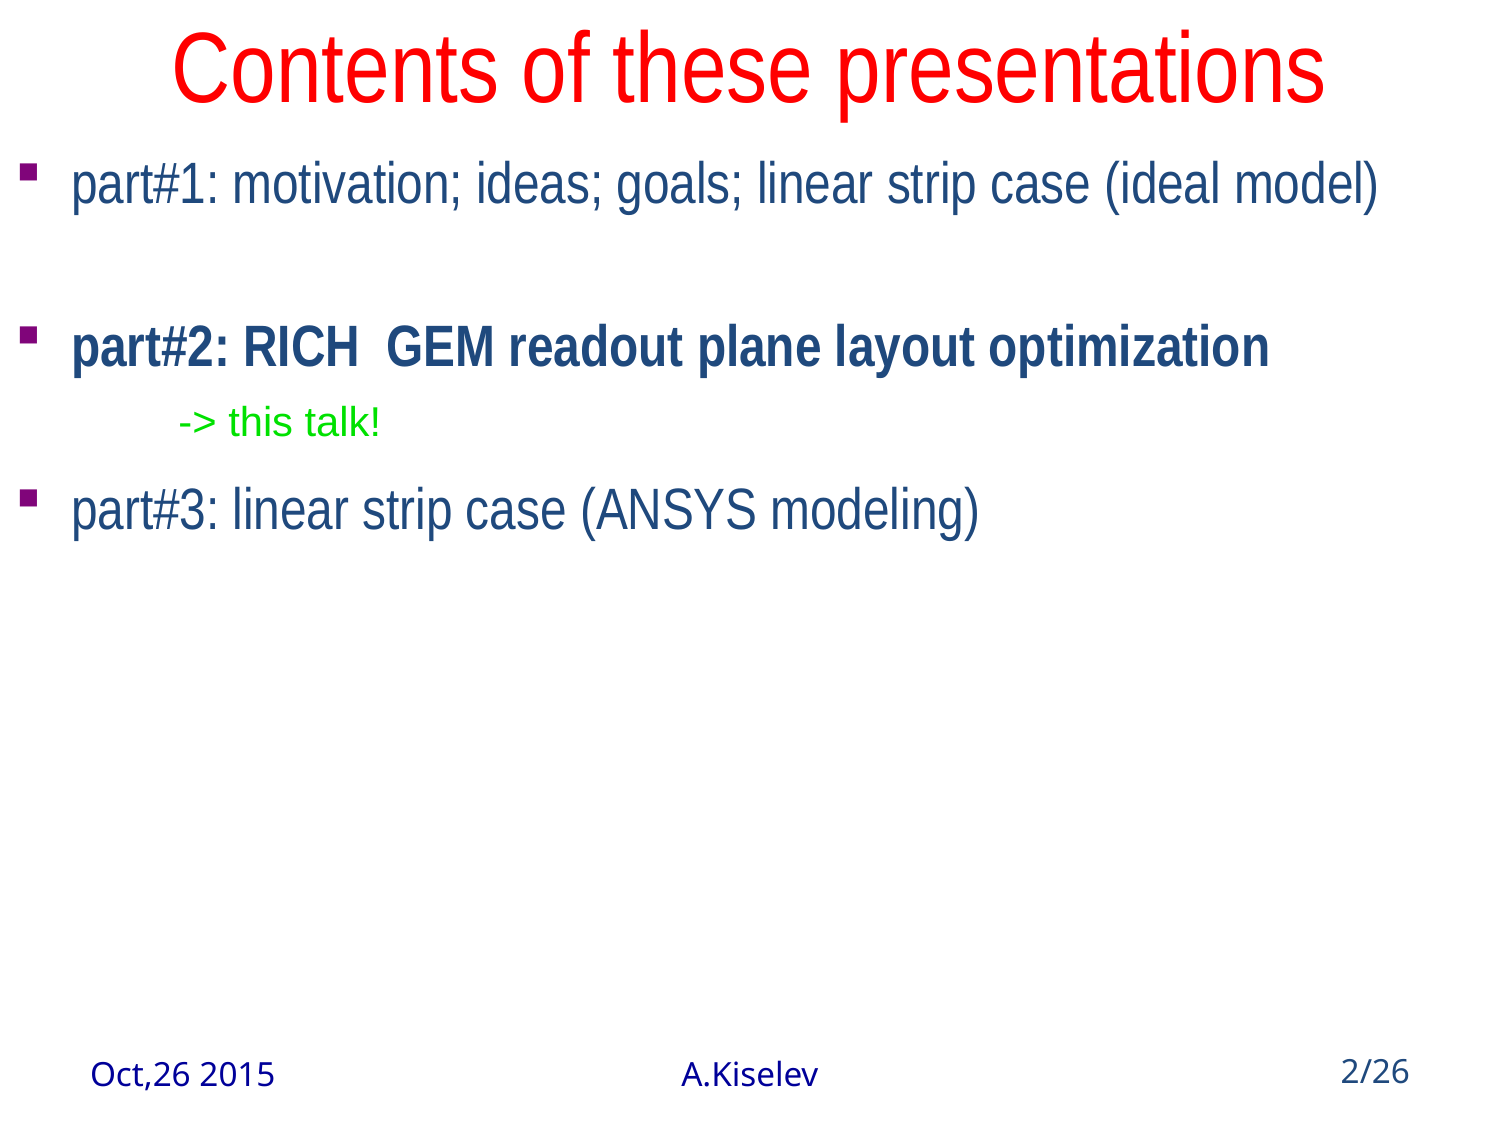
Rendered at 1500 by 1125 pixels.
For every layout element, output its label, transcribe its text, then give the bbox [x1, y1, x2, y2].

text_box -> this talk! [163, 387, 397, 453]
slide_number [75, 1042, 425, 1103]
slide_number 2/26 [1074, 1042, 1425, 1103]
title Contents of these presentations [0, 0, 1500, 125]
text_box part#1: motivation; ideas; goals; linear strip case (ideal model) part#2: RICH GEM readout plane layout optimization part#3: linear strip case (ANSYS modeling) [0, 137, 1500, 588]
footer A.Kiselev [512, 1042, 988, 1103]
